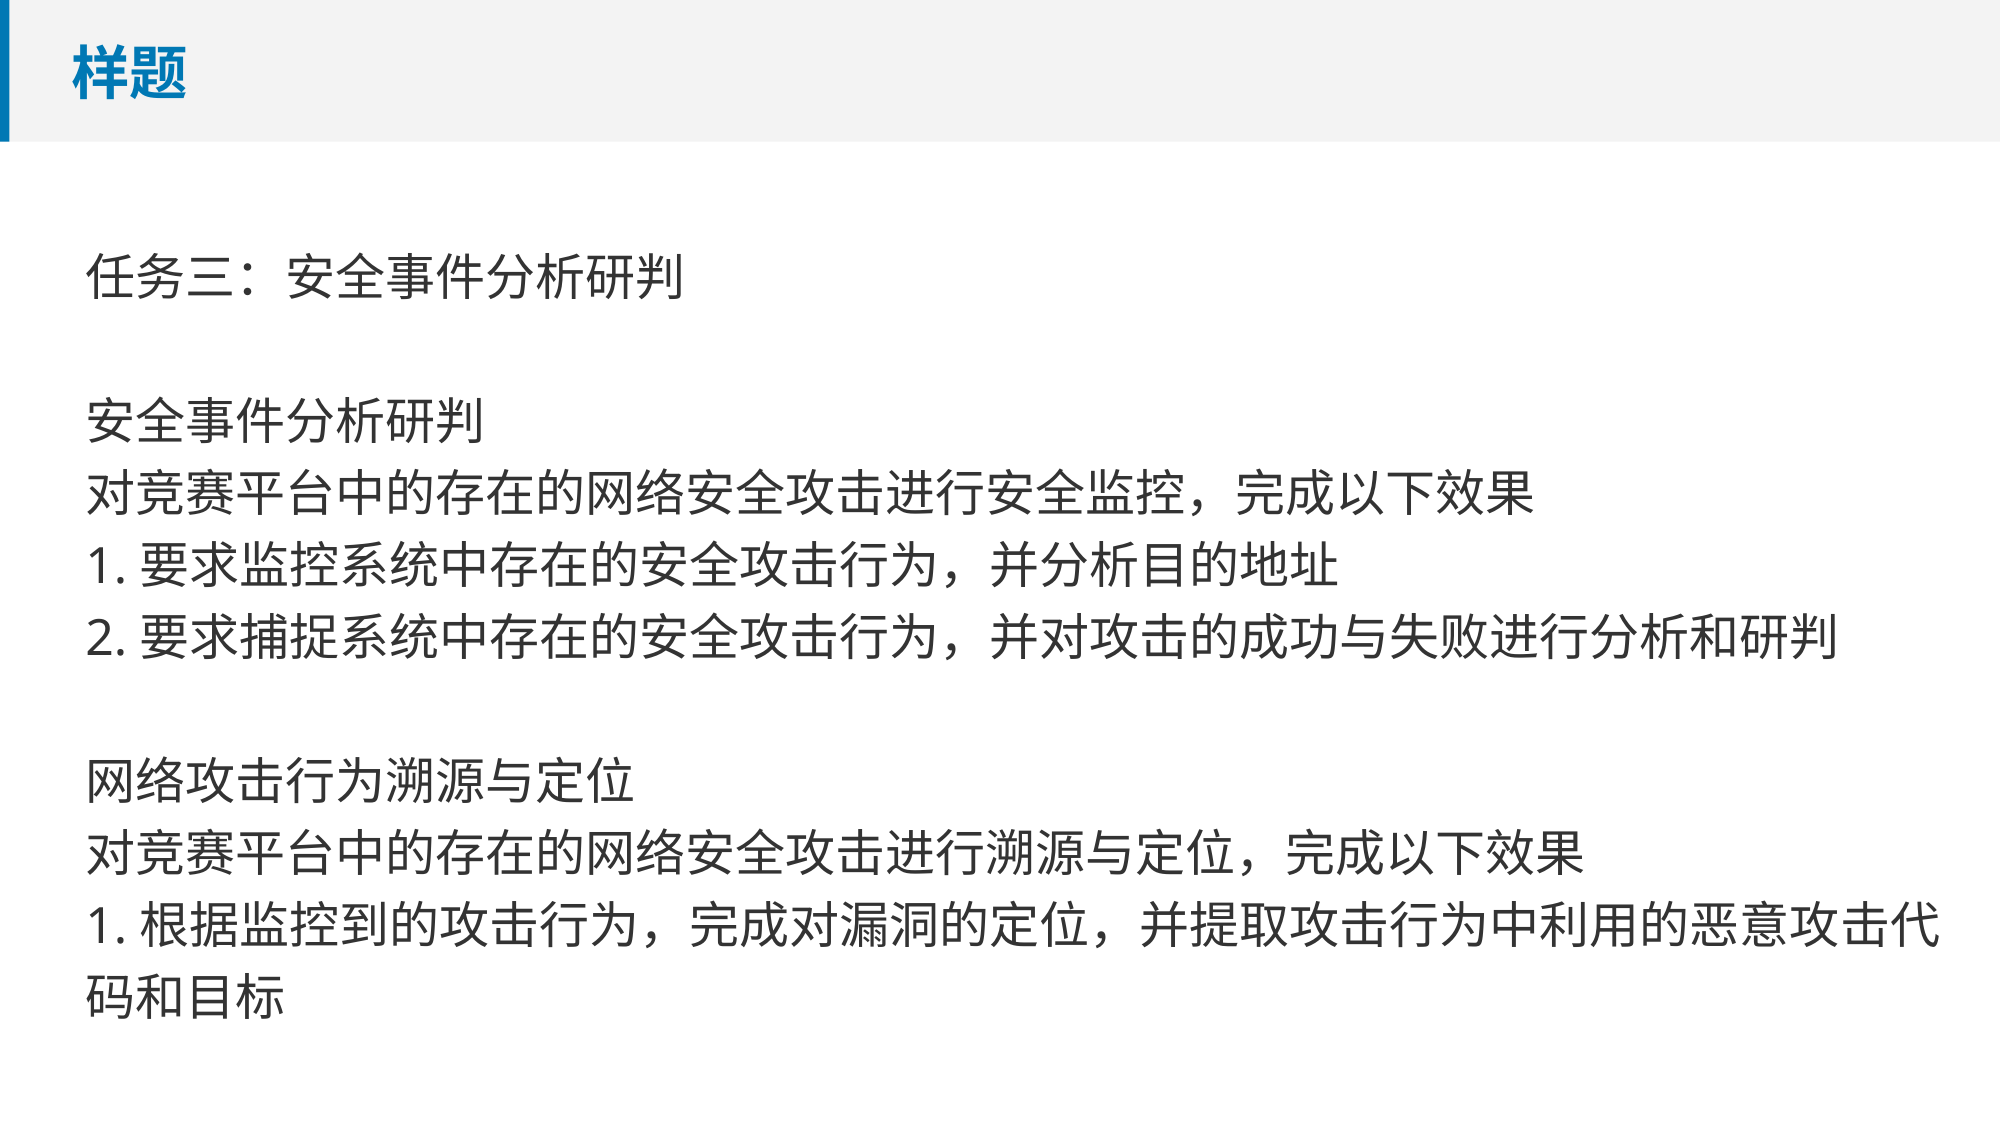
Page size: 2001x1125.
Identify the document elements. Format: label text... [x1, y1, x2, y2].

title 样题 [56, 26, 1589, 116]
text_box 任务三：安全事件分析研判 安全事件分析研判 对竞赛平台中的存在的网络安全攻击进行安全监控，完成以下效果 1.要求监控系统中存在的安全攻击行为，并分析目的地址 2.要求捕捉系统中存在的安全攻击行为，并对攻击的成功与失败进行分析和研判 网络攻击行为溯源与定位 对竞赛平台中的存在的网络安全攻击进行溯源与定位，完成以下效果 1.根据监控到的攻击行为，完成对漏洞的定位，并提取攻击行为中利用的恶意攻击代码和目标 [85, 233, 1959, 1077]
